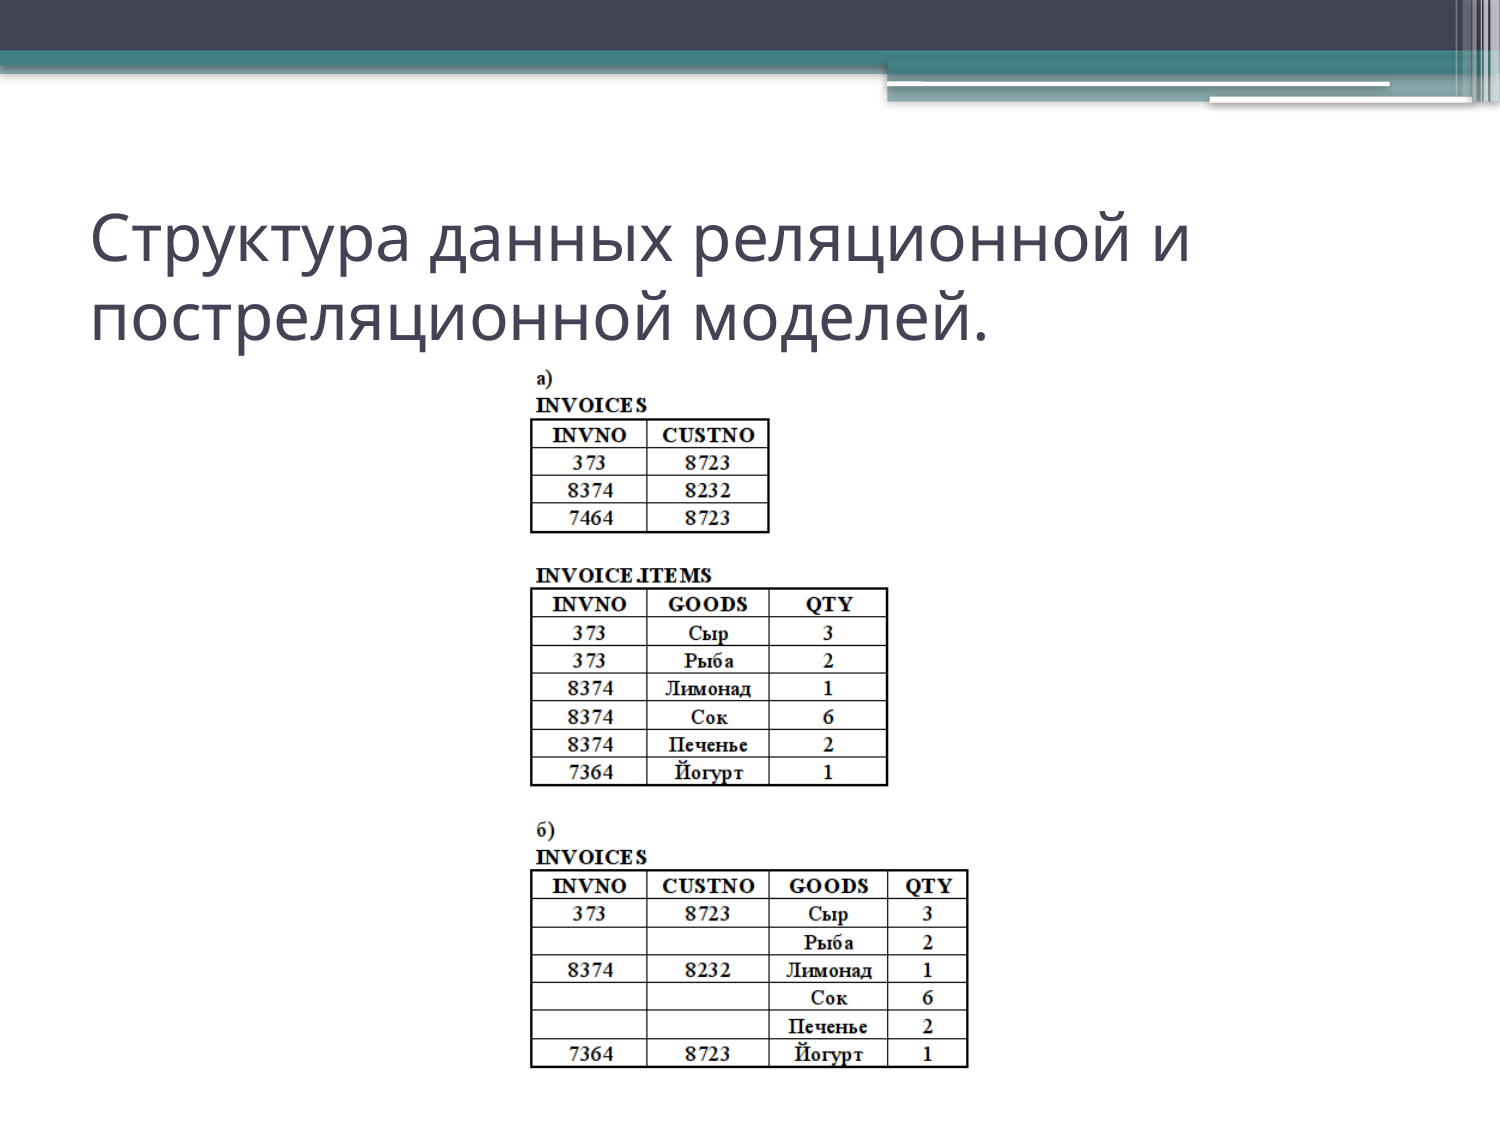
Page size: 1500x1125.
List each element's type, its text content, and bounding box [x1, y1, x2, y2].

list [523, 368, 977, 1079]
title Структура данных реляционной и постреляционной моделей. [75, 187, 1425, 363]
